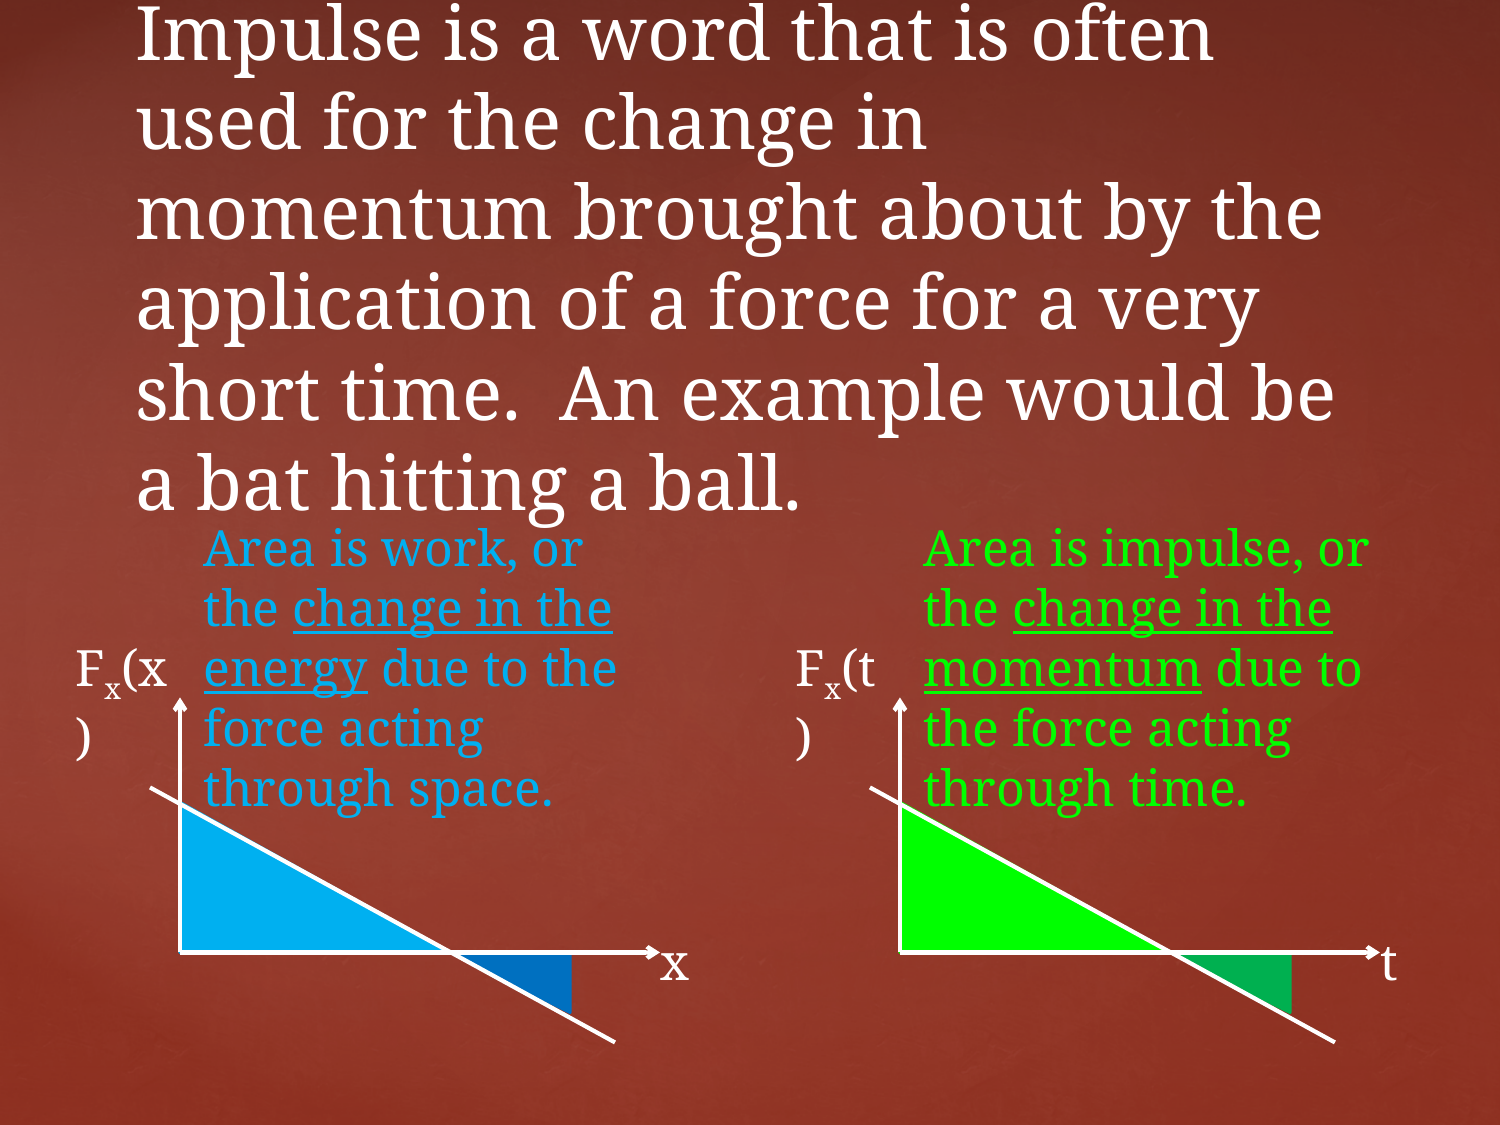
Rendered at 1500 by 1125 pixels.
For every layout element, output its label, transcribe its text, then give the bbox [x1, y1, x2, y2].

title Impulse is a word that is often used for the change in momentum brought about by the application of a force for a very short time. An example would be a bat hitting a ball. [120, 82, 1358, 533]
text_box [779, 576, 1441, 1043]
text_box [59, 576, 721, 1043]
